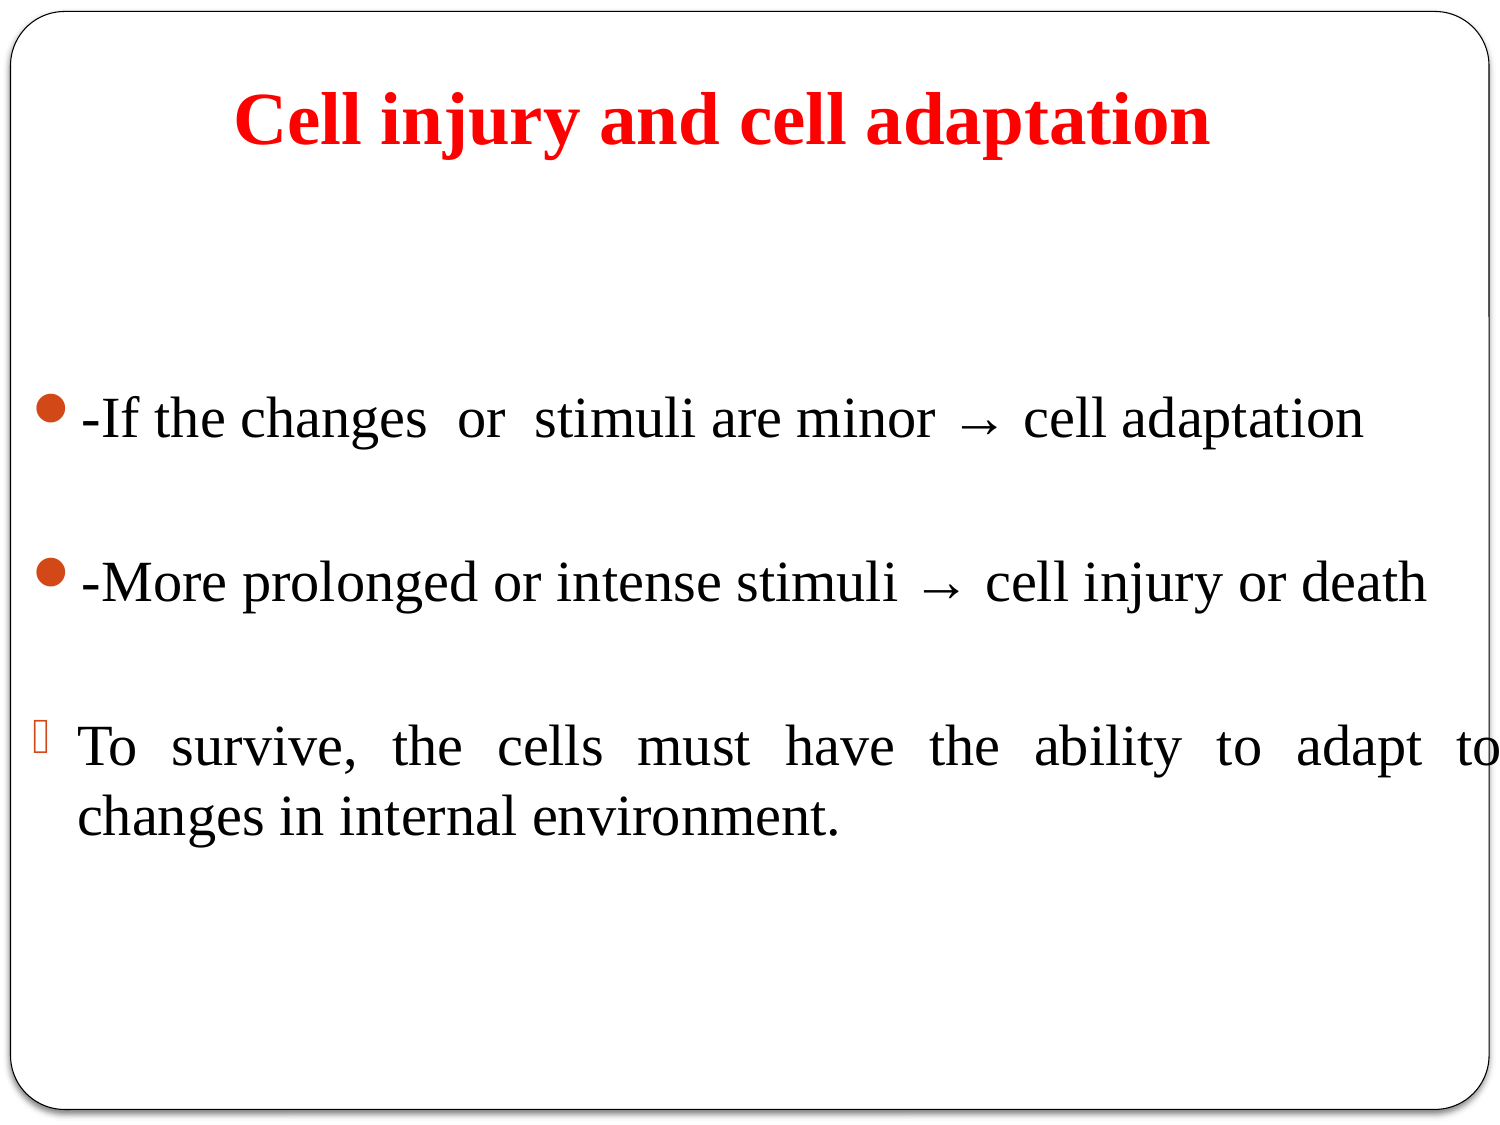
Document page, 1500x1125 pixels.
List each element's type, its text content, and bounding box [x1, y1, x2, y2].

text_box -If the changes or stimuli are minor → cell adaptation -More prolonged or intense stimuli → cell injury or death To survive, the cells must have the ability to adapt to changes in internal environment. [17, 208, 1500, 1052]
text_box Cell injury and cell adaptation [218, 62, 1400, 168]
